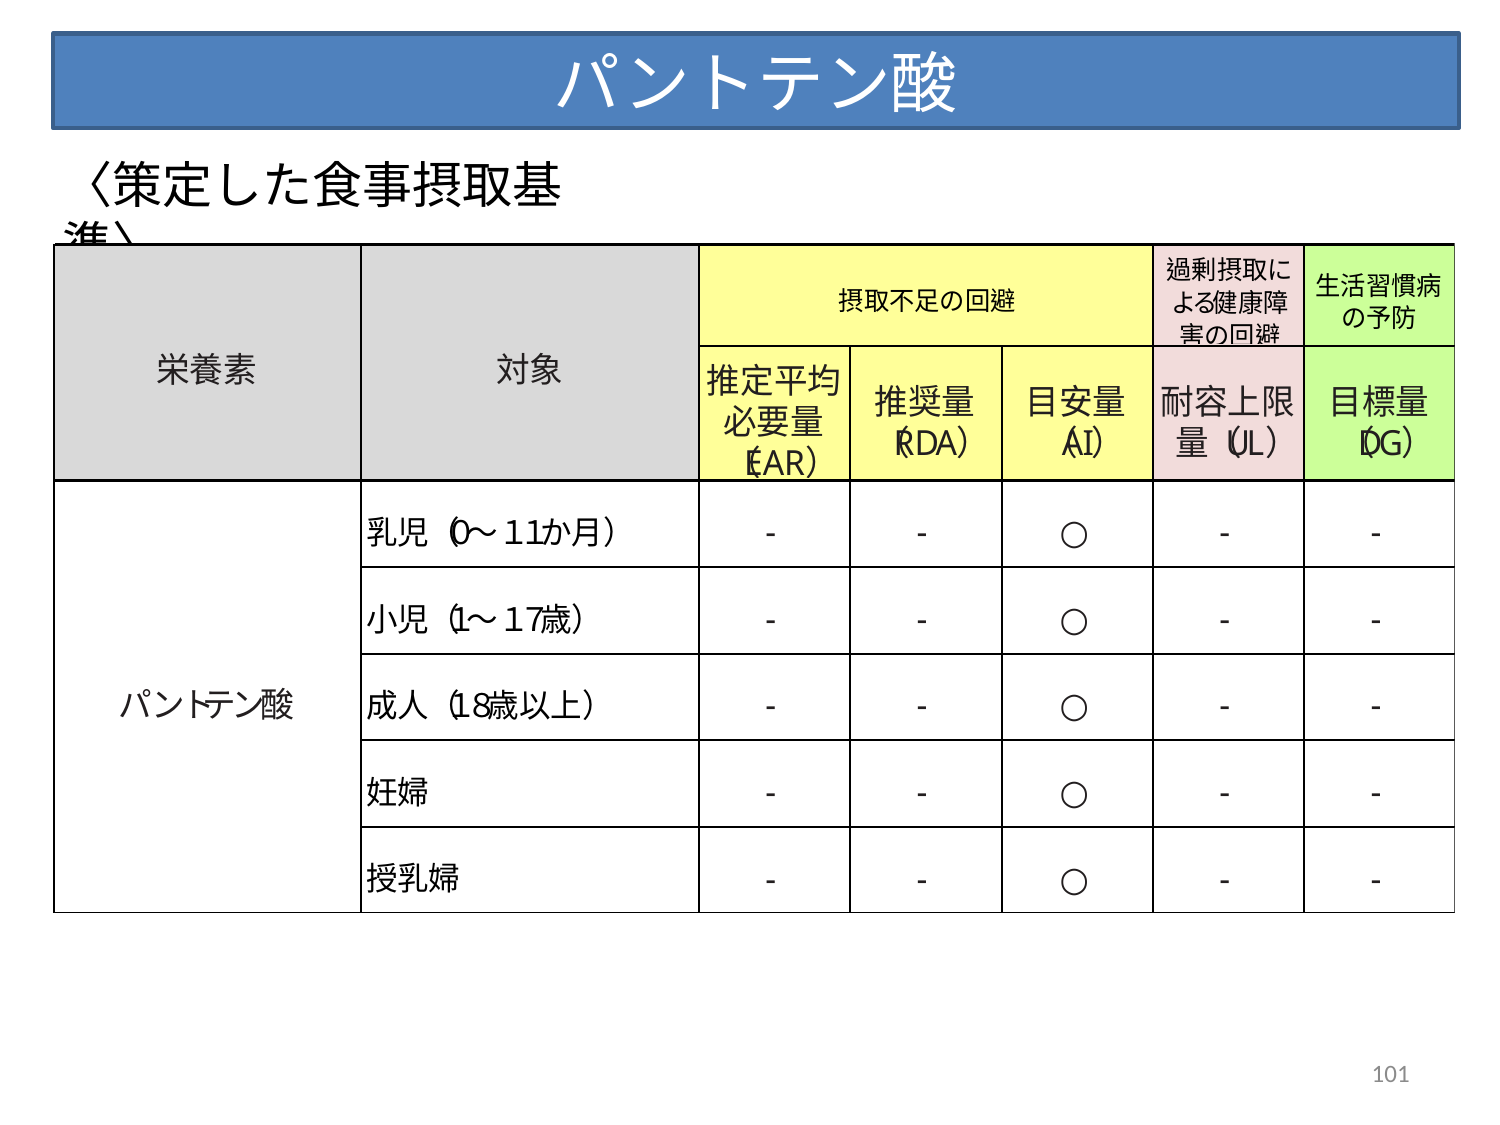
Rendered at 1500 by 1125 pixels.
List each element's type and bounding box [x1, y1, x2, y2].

picture [52, 243, 1459, 918]
text_box [47, 146, 651, 282]
text_box [51, 31, 1461, 130]
slide_number [1074, 1042, 1425, 1103]
